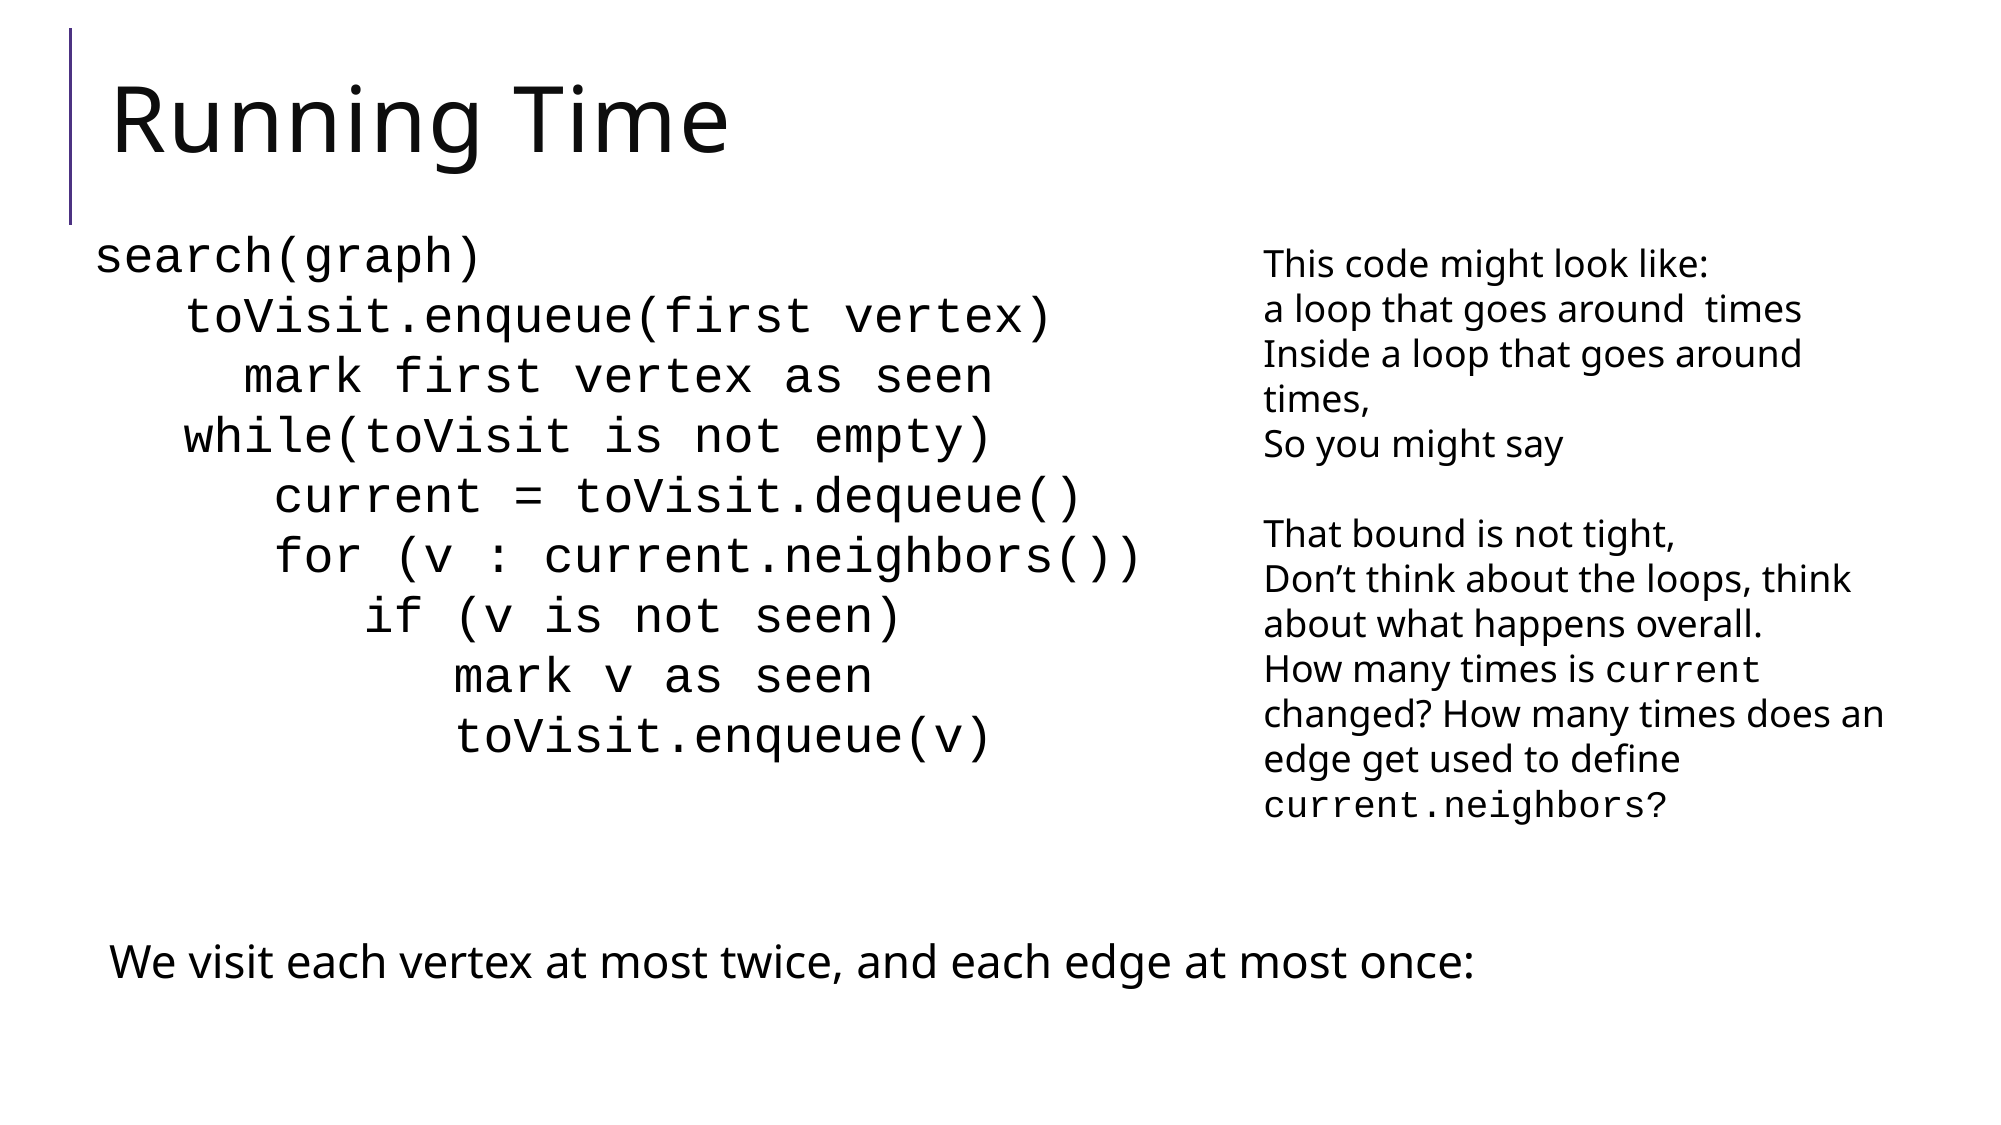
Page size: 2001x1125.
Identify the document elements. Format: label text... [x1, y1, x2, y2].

text_box search(graph) toVisit.enqueue(first vertex) mark first vertex as seen while(toVisit is not empty) current = toVisit.dequeue() for (v : current.neighbors()) if (v is not seen) mark v as seen toVisit.enqueue(v) [78, 214, 1159, 890]
title Running Time [94, 43, 1930, 210]
